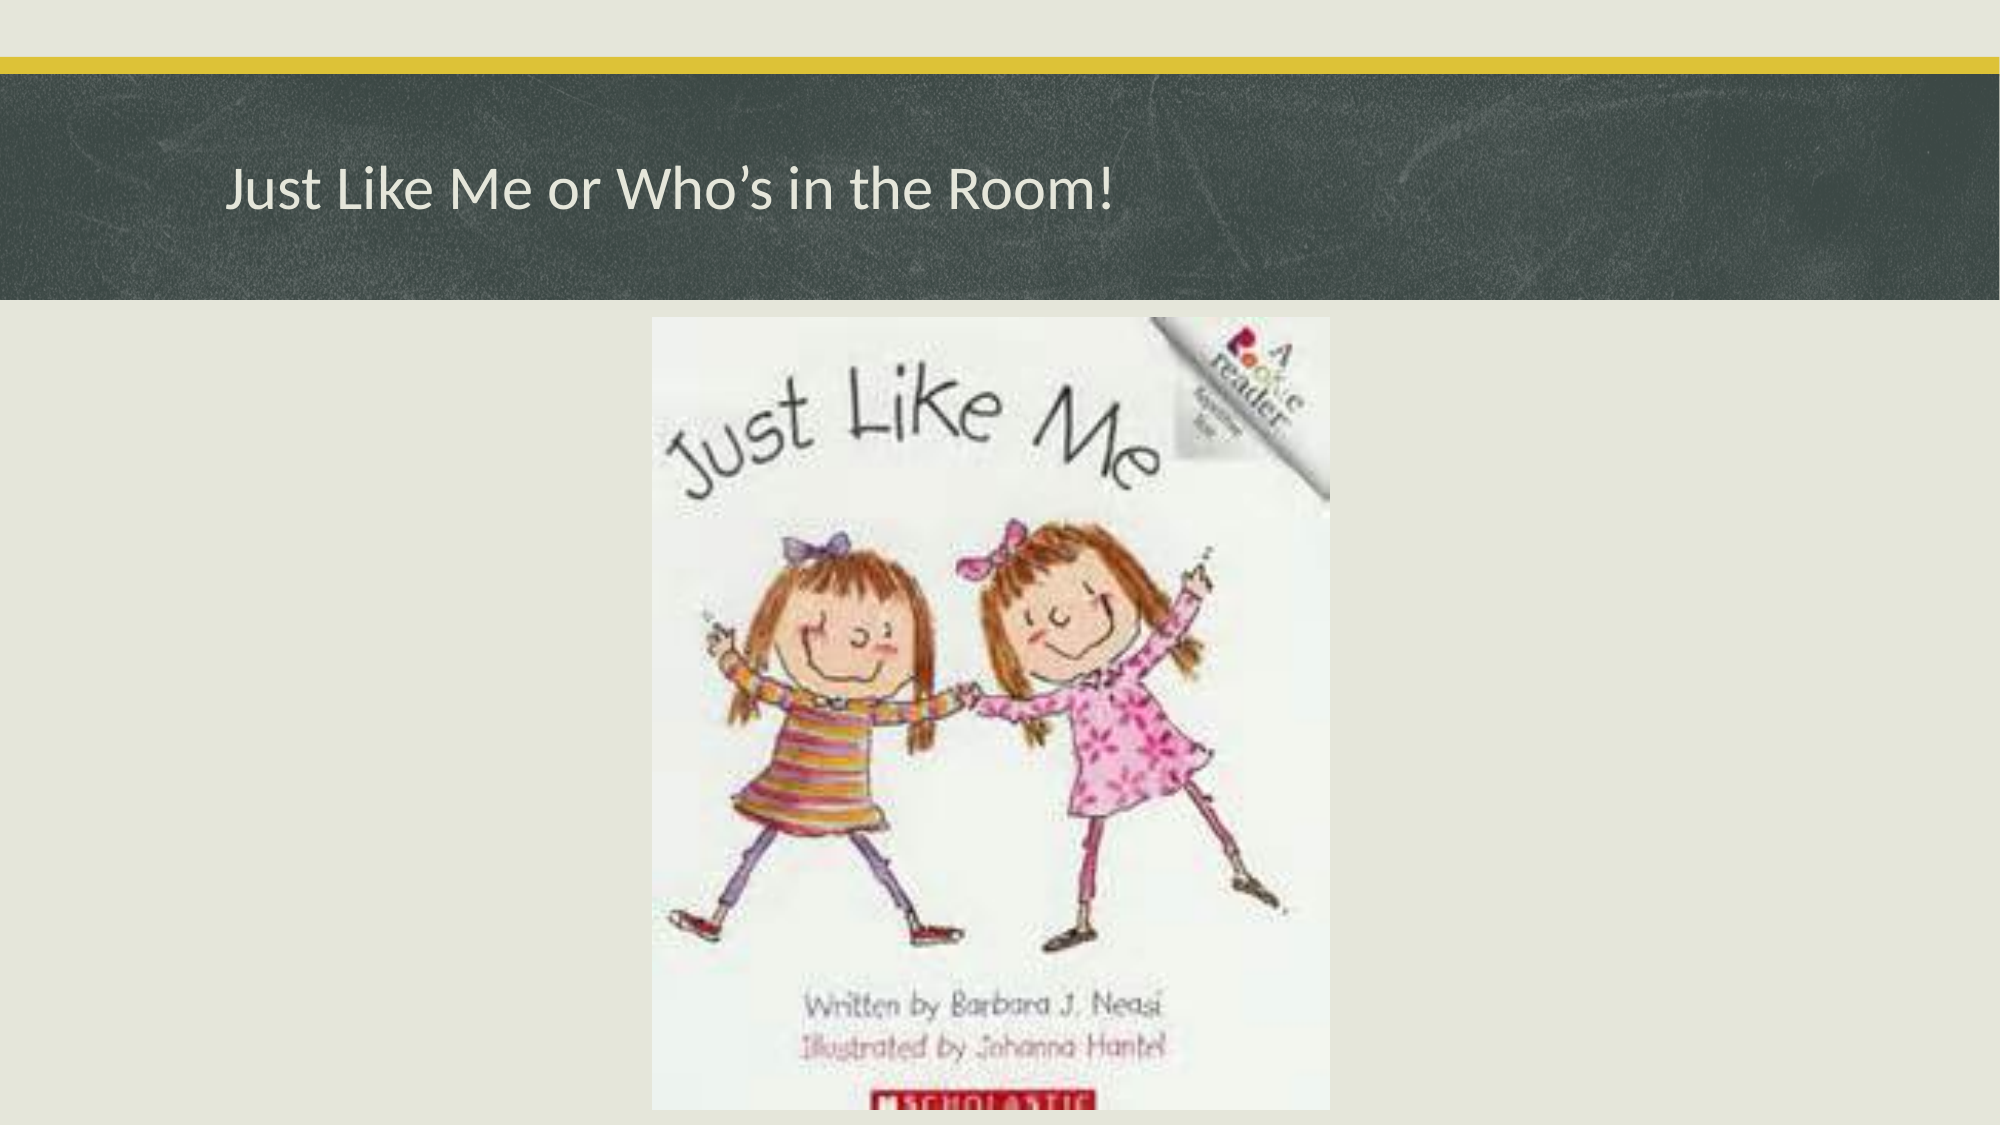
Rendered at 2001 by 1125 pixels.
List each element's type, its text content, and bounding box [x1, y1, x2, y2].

picture [0, 74, 2000, 300]
title Just Like Me or Who’s in the Room! [210, 76, 1790, 300]
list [652, 317, 1330, 1110]
